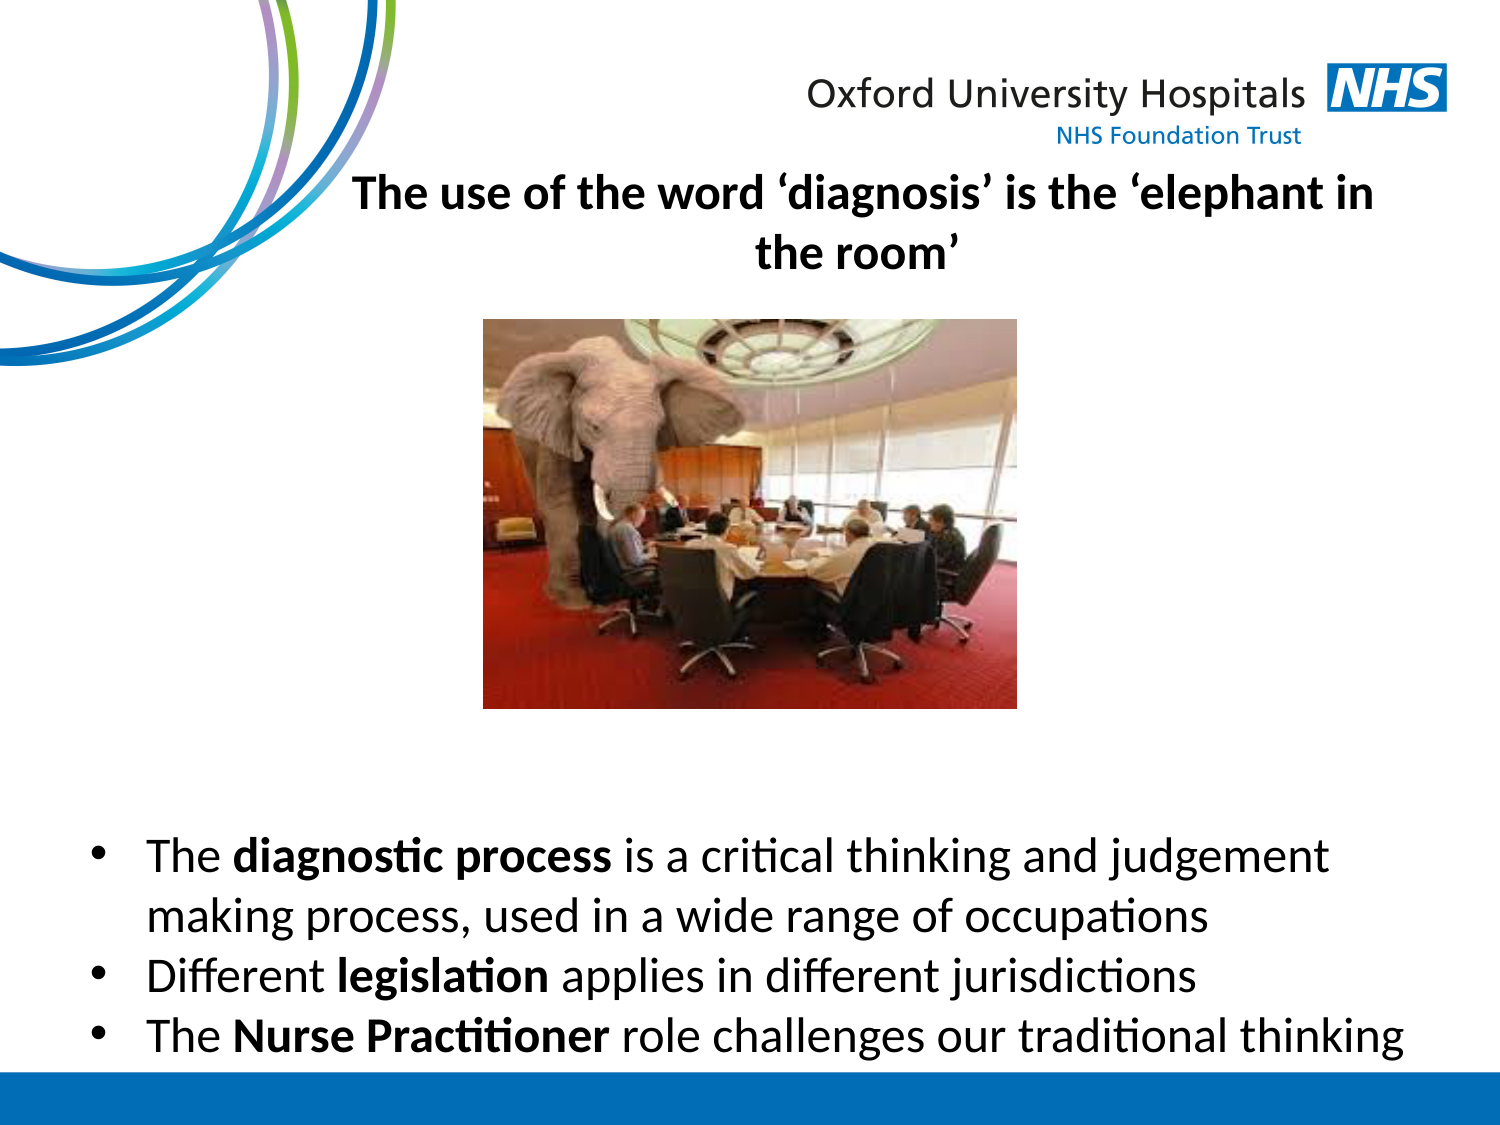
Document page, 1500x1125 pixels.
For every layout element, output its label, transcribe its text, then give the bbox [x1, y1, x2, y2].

text_box The diagnostic process is a critical thinking and judgement making process, used in a wide range of occupations Different legislation applies in different jurisdictions The Nurse Practitioner role challenges our traditional thinking [74, 815, 1445, 1125]
picture [0, 0, 1500, 1125]
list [483, 319, 1017, 709]
title The use of the word ‘diagnosis’ is the ‘elephant in the room’ [301, 151, 1425, 289]
